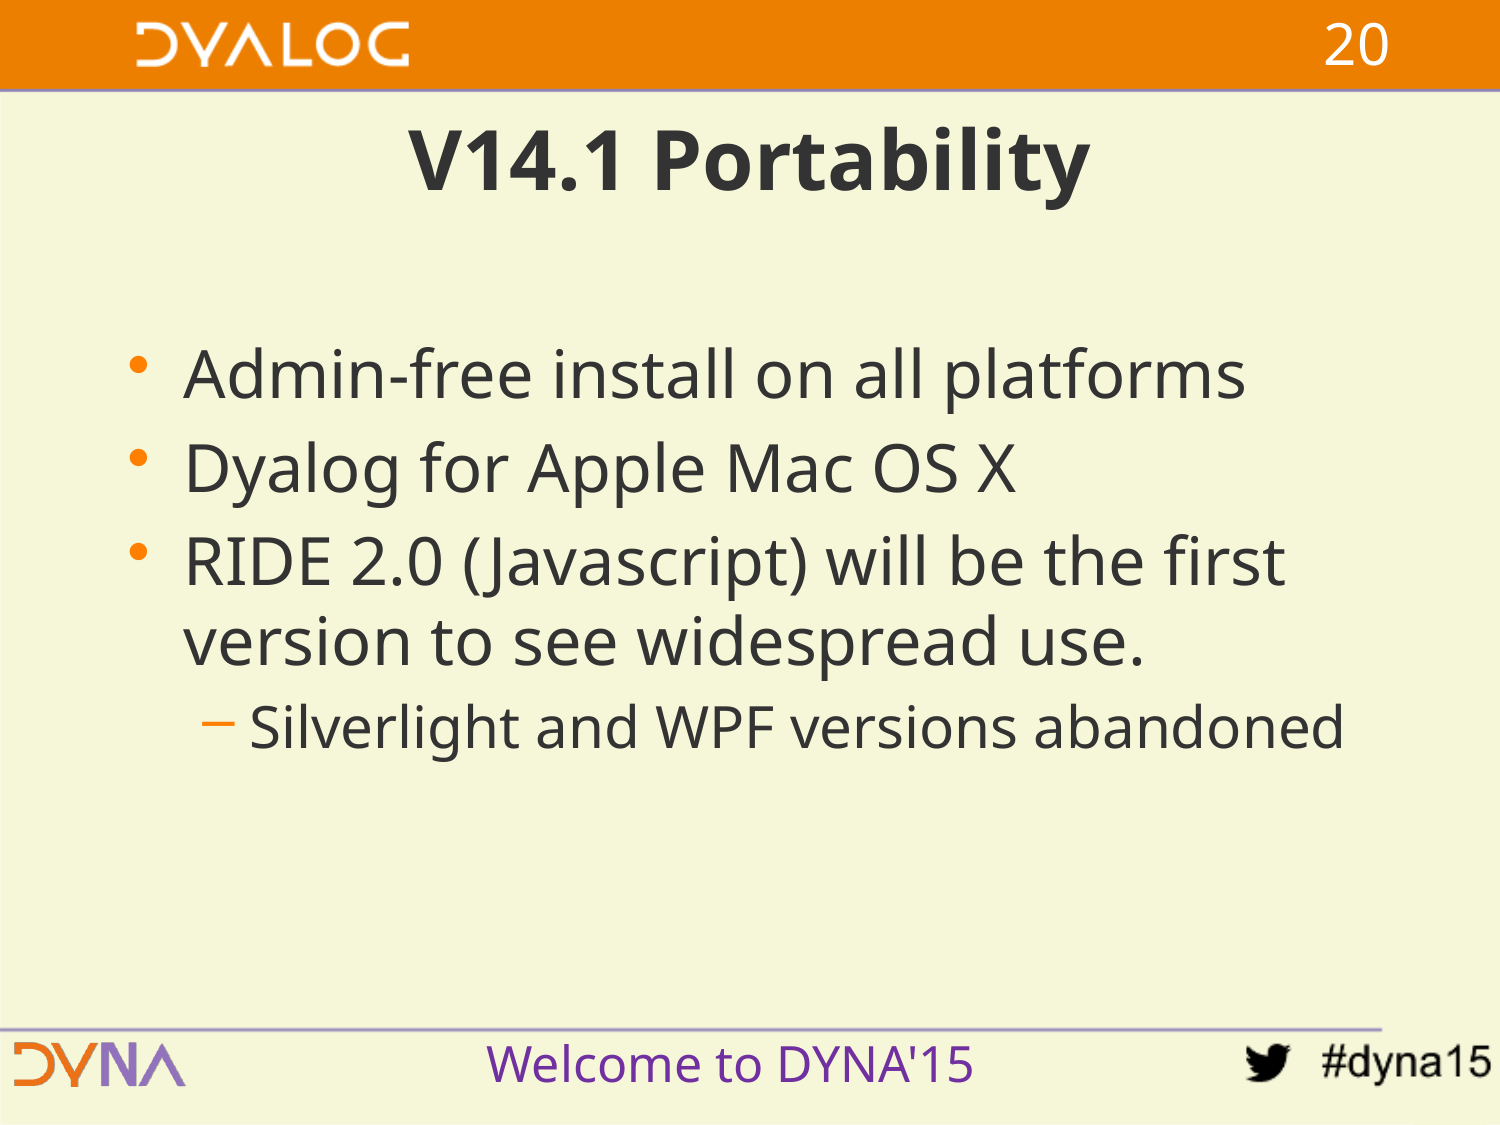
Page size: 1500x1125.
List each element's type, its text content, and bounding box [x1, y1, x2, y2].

footer Welcome to DYNA'15 [249, 1025, 1213, 1100]
title V14.1 Portability [112, 99, 1388, 288]
list Admin-free install on all platforms Dyalog for Apple Mac OS X RIDE 2.0 (Javascript) will be the first version to see widespread use. Silverlight and WPF versions abandoned [112, 324, 1388, 1000]
slide_number 19 [1299, 0, 1406, 75]
picture [0, 0, 1500, 1125]
